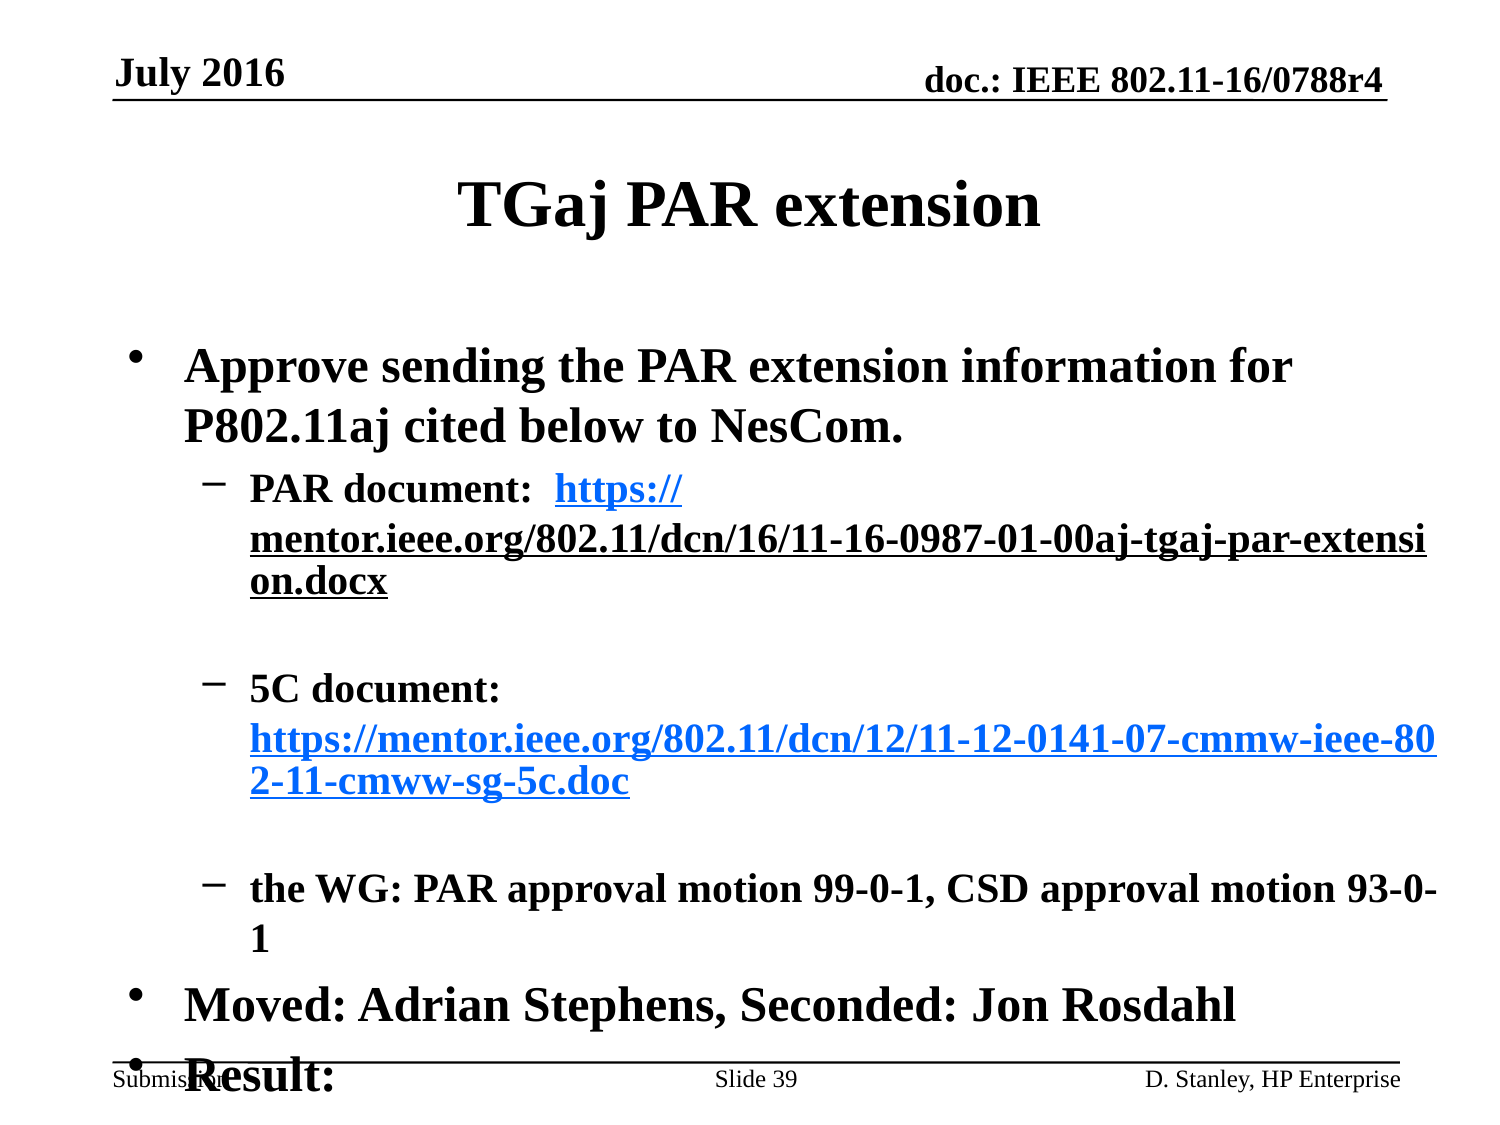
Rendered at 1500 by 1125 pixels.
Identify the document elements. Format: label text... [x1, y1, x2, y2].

title TGaj PAR extension [112, 112, 1388, 288]
list Approve sending the PAR extension information for P802.11aj cited below to NesCom. PAR document: https://mentor.ieee.org/802.11/dcn/16/11-16-0987-01-00aj-tgaj-par-extension.docx 5C document: https://mentor.ieee.org/802.11/dcn/12/11-12-0141-07-cmmw-ieee-802-11-cmww-sg-5c.doc the WG: PAR approval motion 99-0-1, CSD approval motion 93-0-1 Moved: Adrian Stephens, Seconded: Jon Rosdahl Result: [112, 324, 1463, 1038]
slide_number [114, 49, 423, 95]
footer D. Stanley, HP Enterprise [878, 1061, 1402, 1093]
slide_number Slide 39 [712, 1061, 800, 1093]
